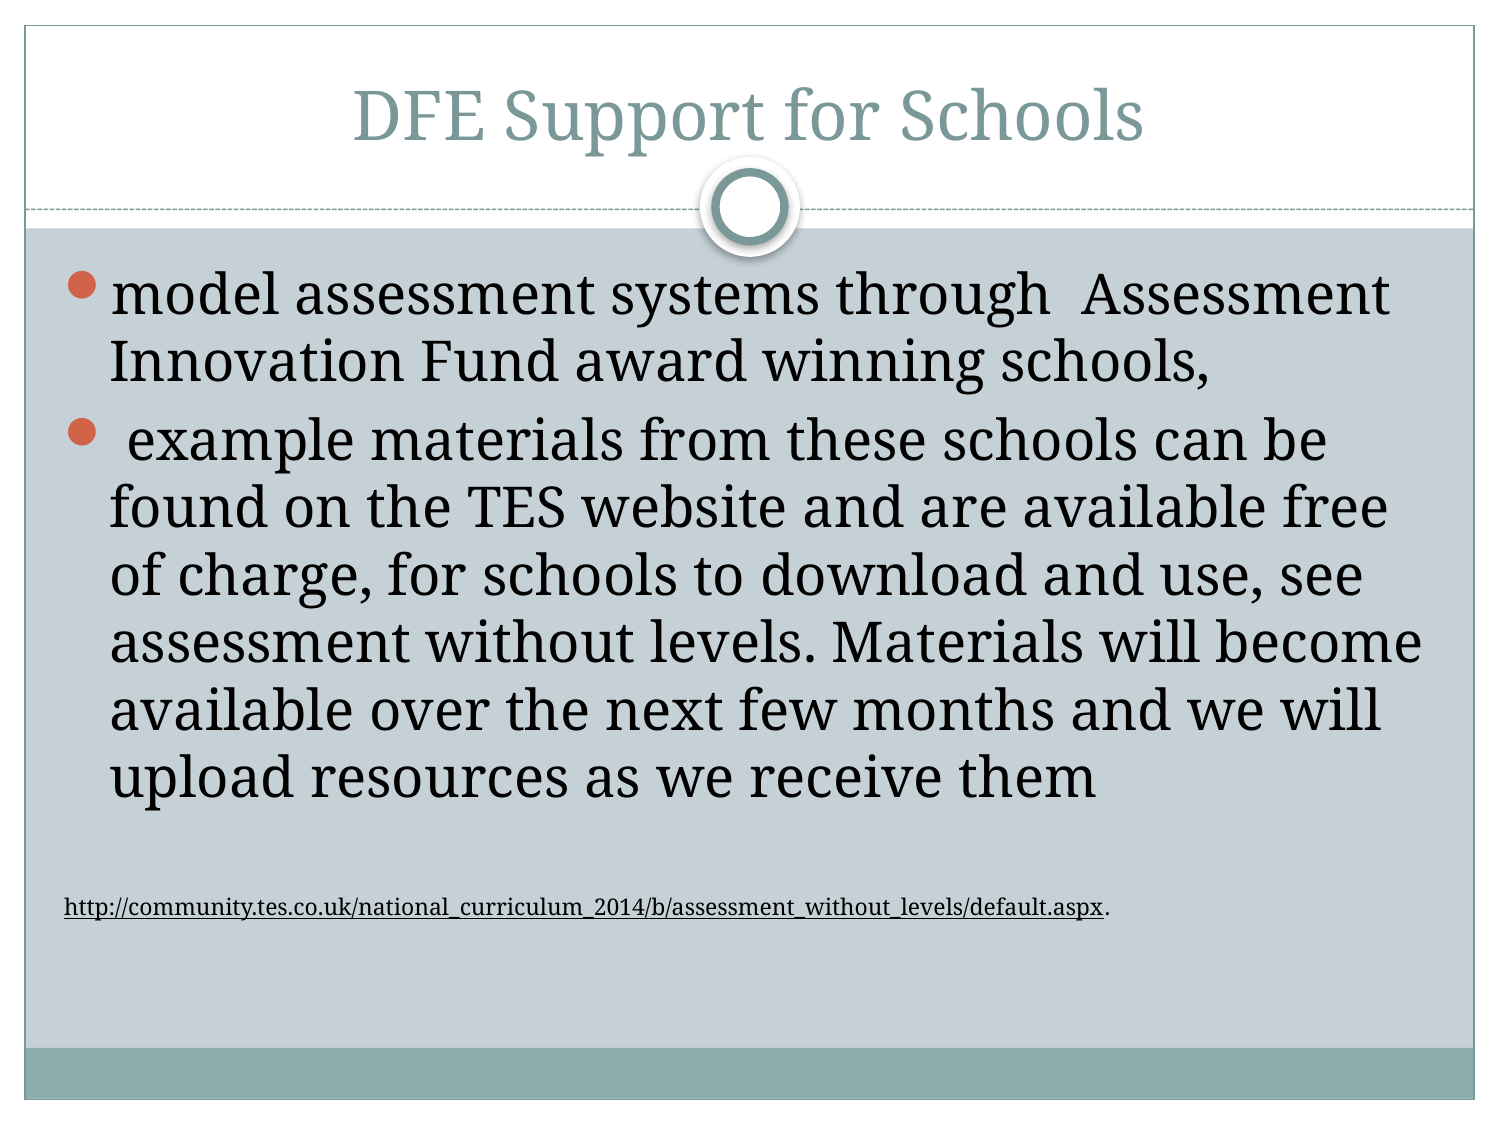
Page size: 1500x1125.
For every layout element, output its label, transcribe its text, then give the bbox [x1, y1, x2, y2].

list model assessment systems through Assessment Innovation Fund award winning schools, example materials from these schools can be found on the TES website and are available free of charge, for schools to download and use, see assessment without levels. Materials will become available over the next few months and we will upload resources as we receive them http://community.tes.co.uk/national_curriculum_2014/b/assessment_without_levels/default.aspx. [49, 250, 1445, 1001]
title DFE Support for Schools [49, 37, 1450, 162]
